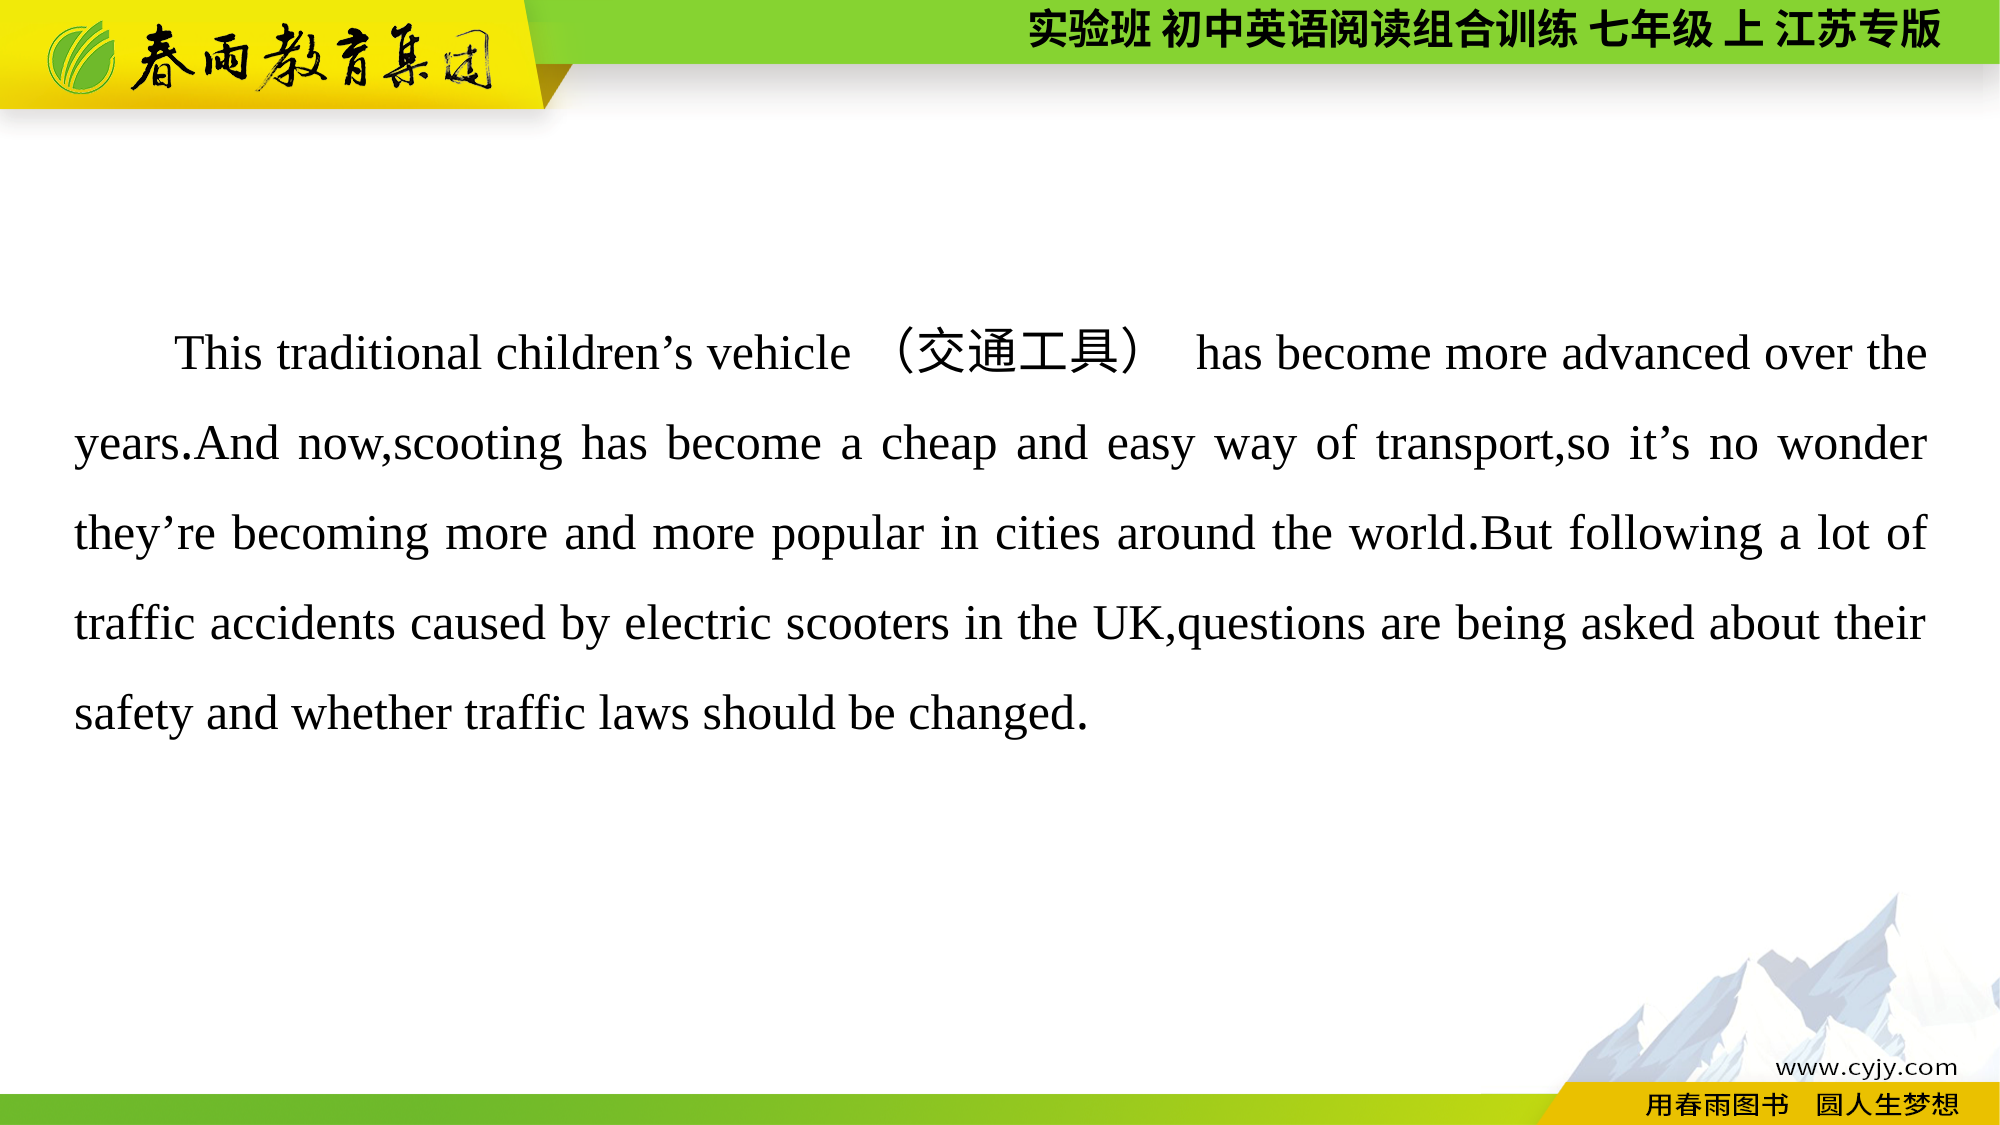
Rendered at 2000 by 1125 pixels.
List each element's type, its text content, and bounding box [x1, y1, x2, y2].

picture [0, 0, 2000, 1125]
list This traditional children’s vehicle（交通工具） has become more advanced over the years.And now,scooting has become a cheap and easy way of transport,so it’s no wonder they’re becoming more and more popular in cities around the world.But following a lot of traffic accidents caused by electric scooters in the UK,questions are being asked about their safety and whether traffic laws should be changed. [59, 281, 1944, 740]
